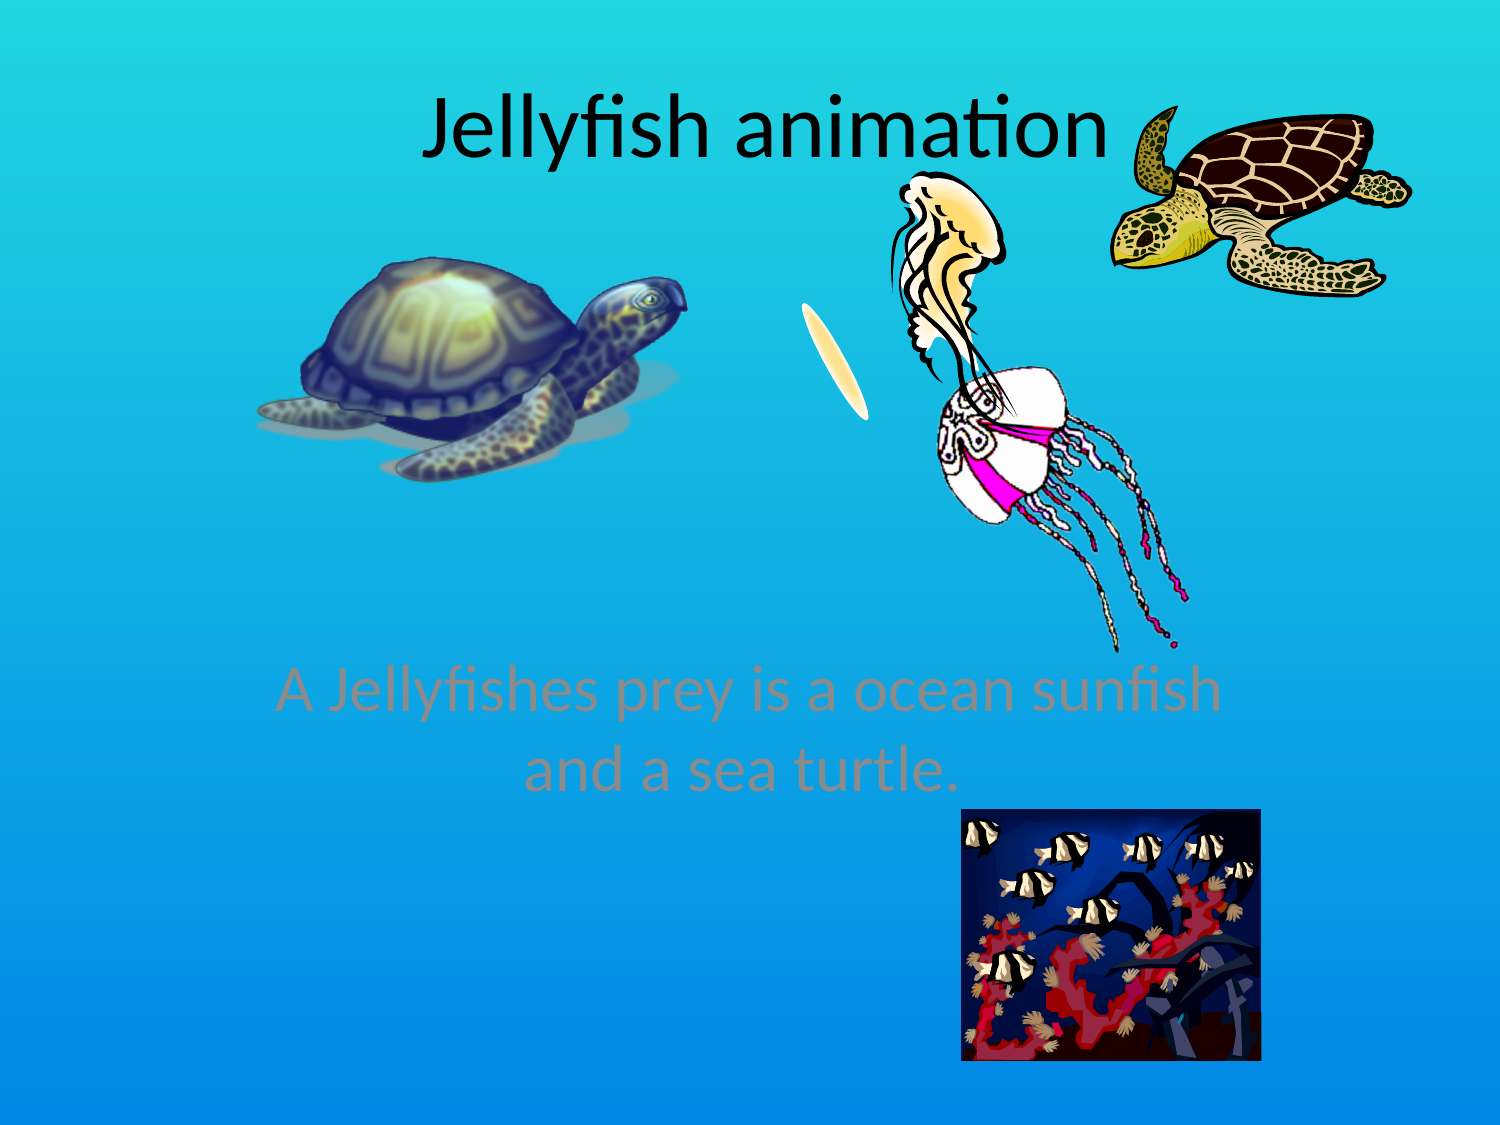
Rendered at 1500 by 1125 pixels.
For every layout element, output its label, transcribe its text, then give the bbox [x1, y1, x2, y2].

picture [1101, 105, 1419, 299]
picture [0, 140, 1500, 643]
title Jellyfish animation [128, 0, 1404, 242]
subtitle A Jellyfishes prey is a ocean sunfish and a sea turtle. [225, 637, 1275, 925]
picture [960, 810, 1262, 1062]
